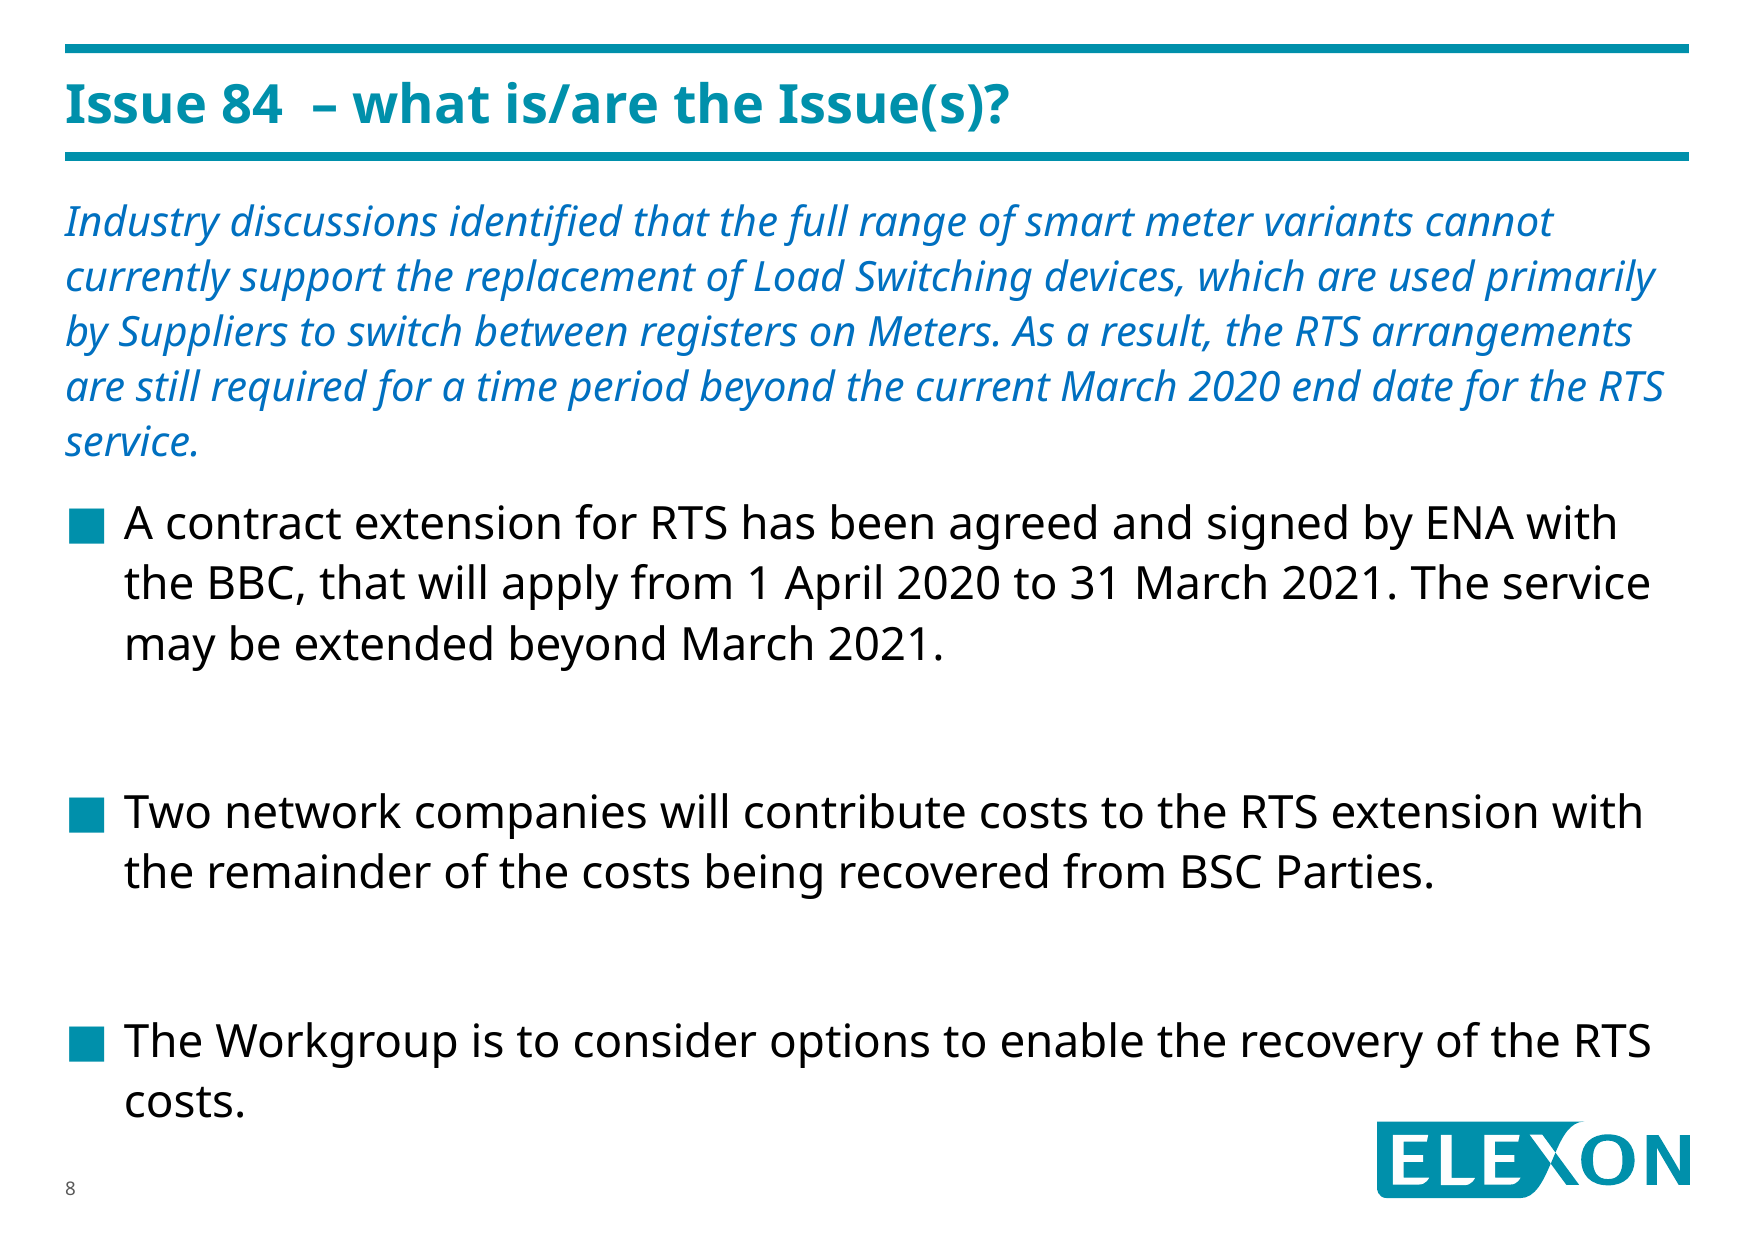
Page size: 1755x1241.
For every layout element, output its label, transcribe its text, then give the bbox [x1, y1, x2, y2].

title Issue 84 – what is/are the Issue(s)? [65, 69, 1689, 141]
list Industry discussions identified that the full range of smart meter variants cannot currently support the replacement of Load Switching devices, which are used primarily by Suppliers to switch between registers on Meters. As a result, the RTS arrangements are still required for a time period beyond the current March 2020 end date for the RTS service. A contract extension for RTS has been agreed and signed by ENA with the BBC, that will apply from 1 April 2020 to 31 March 2021. The service may be extended beyond March 2021. Two network companies will contribute costs to the RTS extension with the remainder of the costs being recovered from BSC Parties. The Workgroup is to consider options to enable the recovery of the RTS costs. [64, 189, 1689, 1137]
slide_number 8 [65, 1176, 227, 1207]
